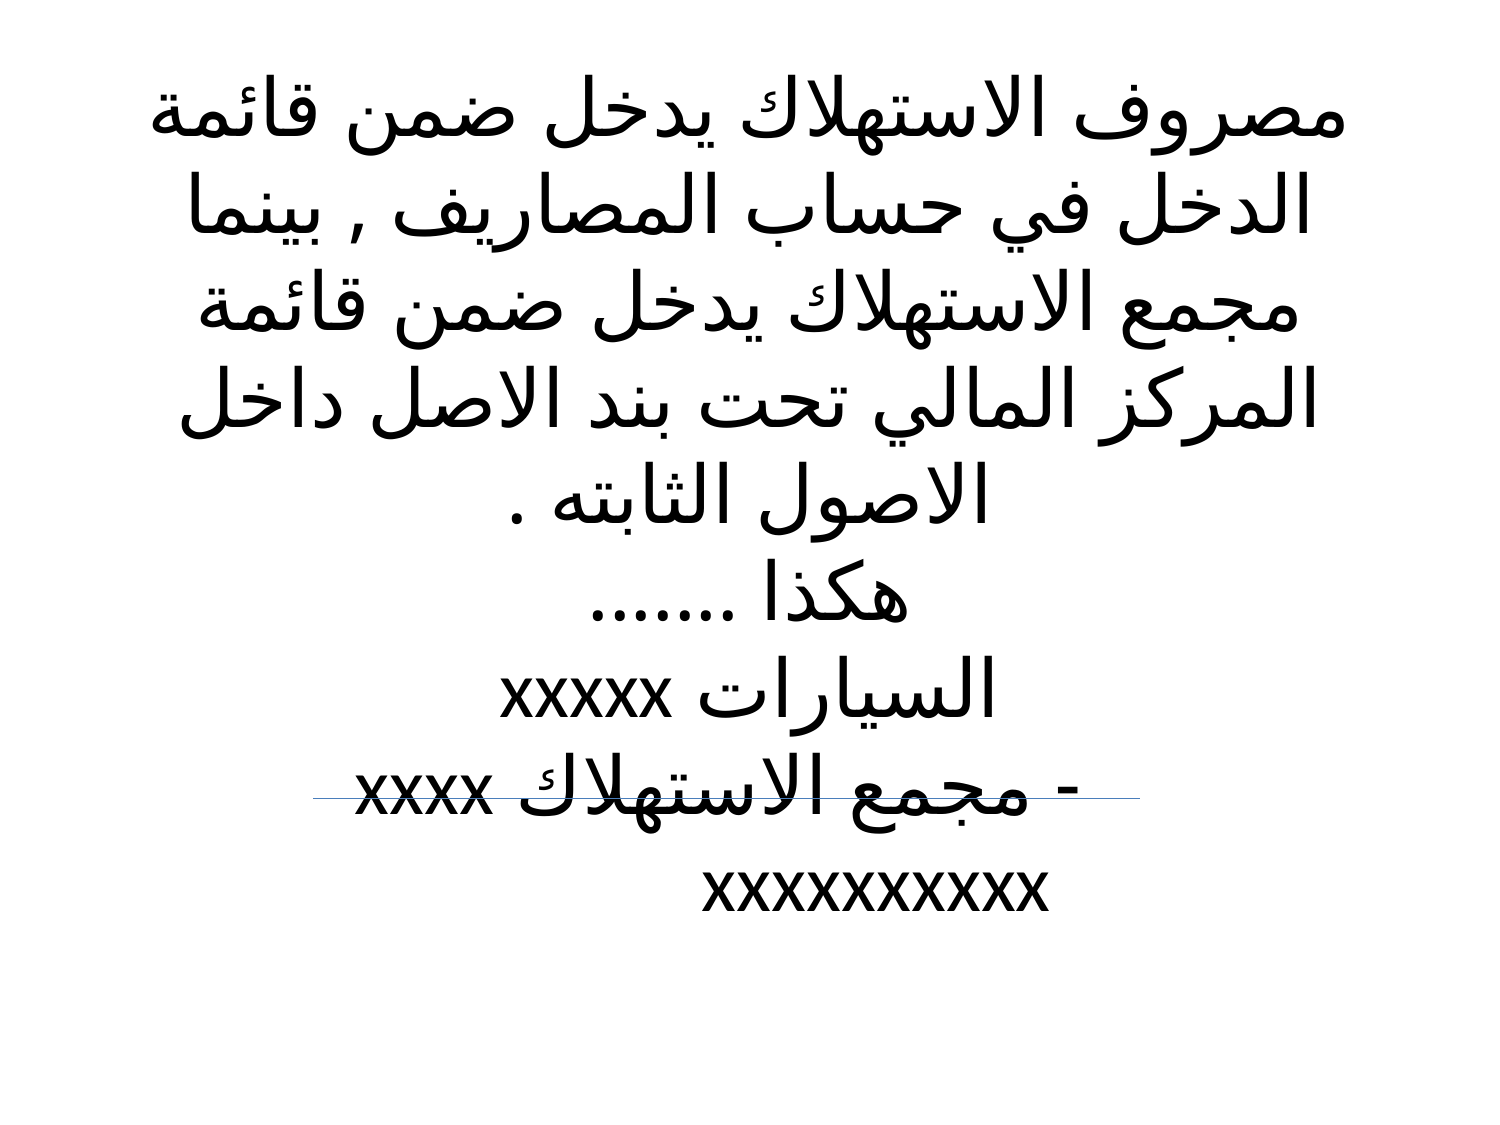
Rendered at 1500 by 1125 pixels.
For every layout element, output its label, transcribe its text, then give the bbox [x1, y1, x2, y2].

title مصروف الاستهلاك يدخل ضمن قائمة الدخل في حساب المصاريف , بينما مجمع الاستهلاك يدخل ضمن قائمة المركز المالي تحت بند الاصل داخل الاصول الثابته . هكذا ....... السيارات xxxxx - مجمع الاستهلاك xxxx xxxxxxxxxx [75, 45, 1425, 1035]
